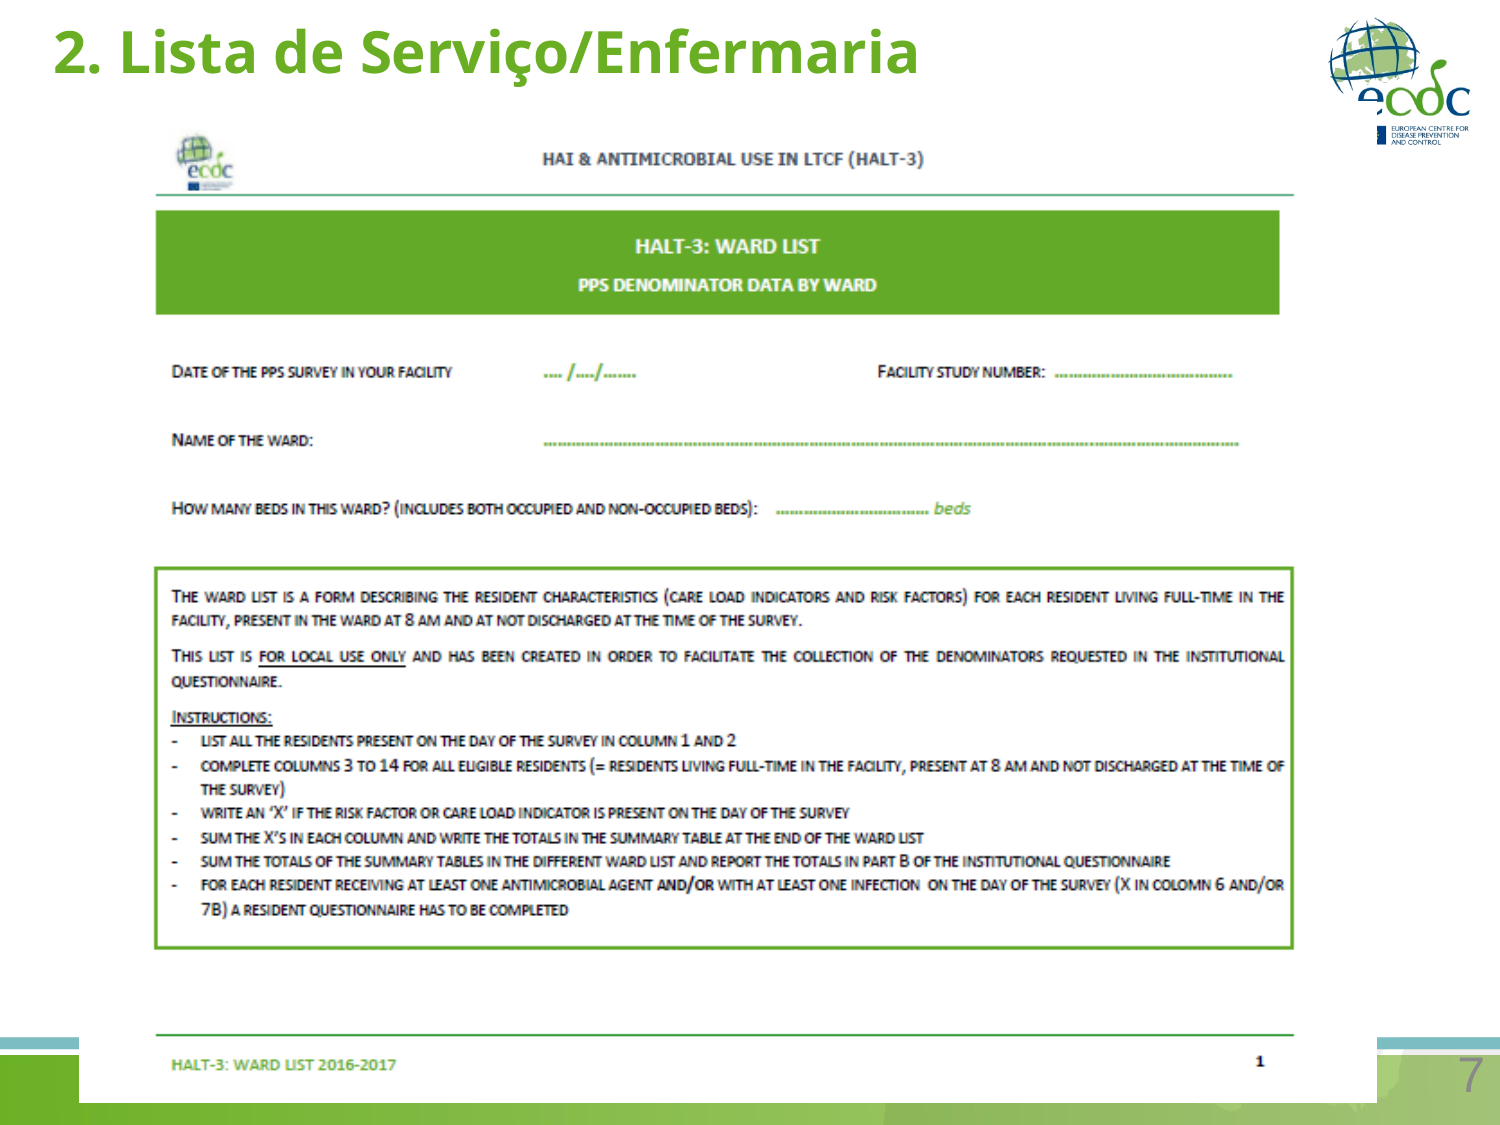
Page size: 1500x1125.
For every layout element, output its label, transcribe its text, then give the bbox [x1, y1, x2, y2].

picture [1328, 17, 1473, 148]
slide_number 7 [1381, 1042, 1500, 1103]
title 2. Lista de Serviço/Enfermaria [53, 23, 1404, 159]
picture [0, 101, 1500, 1125]
